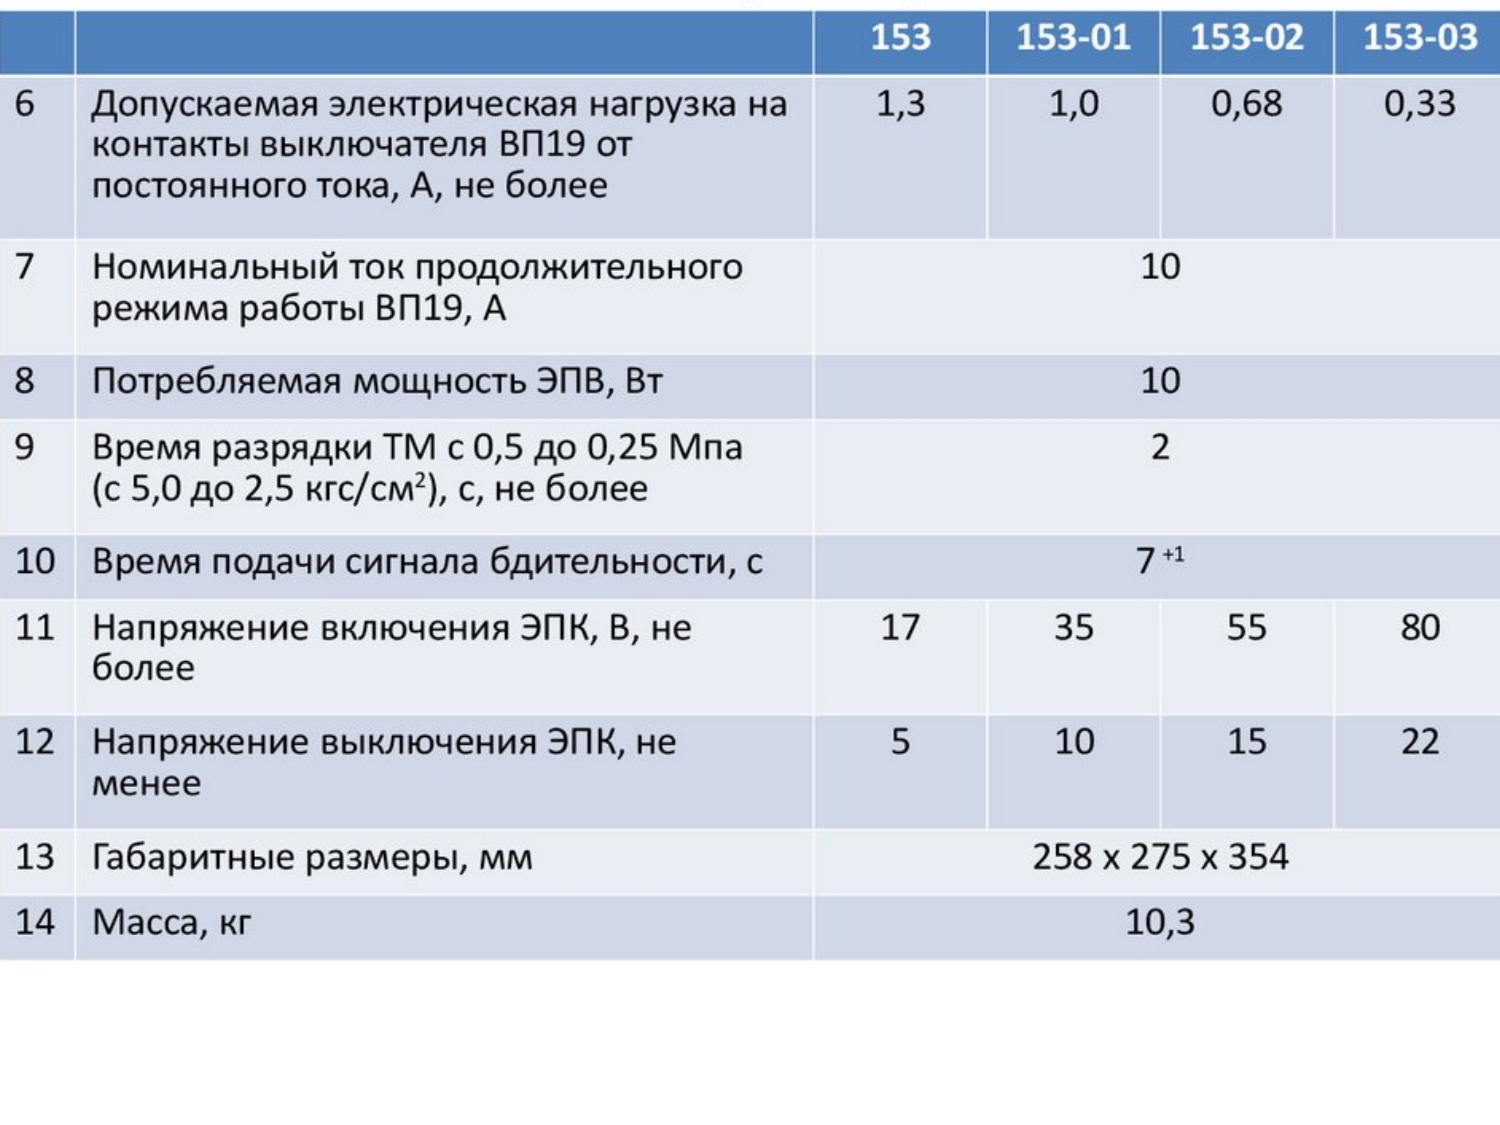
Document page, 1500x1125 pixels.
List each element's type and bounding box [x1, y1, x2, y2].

list [0, 0, 1500, 1030]
